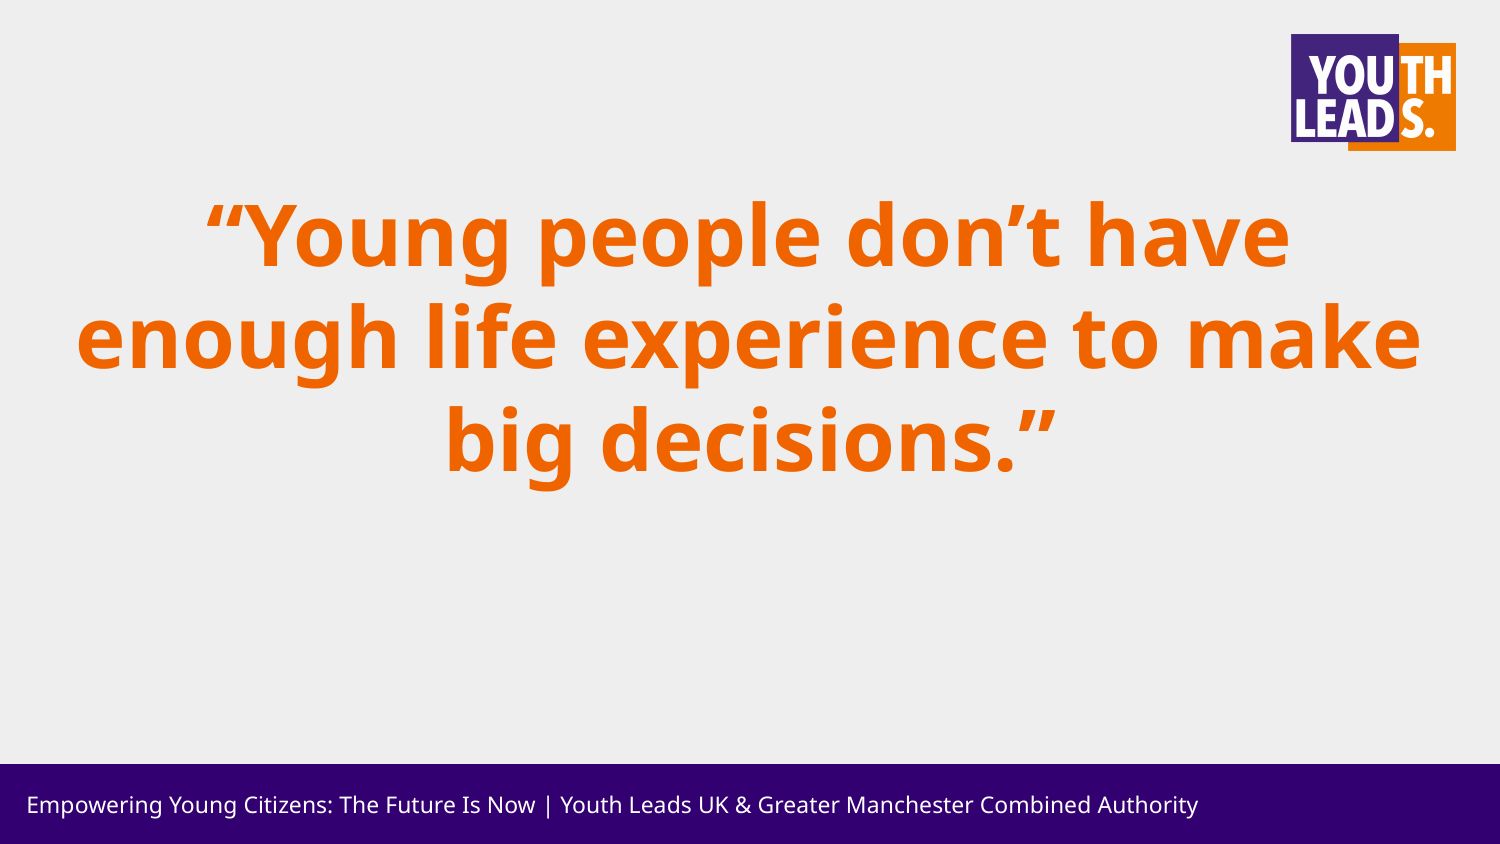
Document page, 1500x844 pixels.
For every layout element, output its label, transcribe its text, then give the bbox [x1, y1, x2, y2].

picture [1291, 34, 1456, 151]
title “Young people don’t have enough life experience to make big decisions.” [51, 181, 1449, 504]
